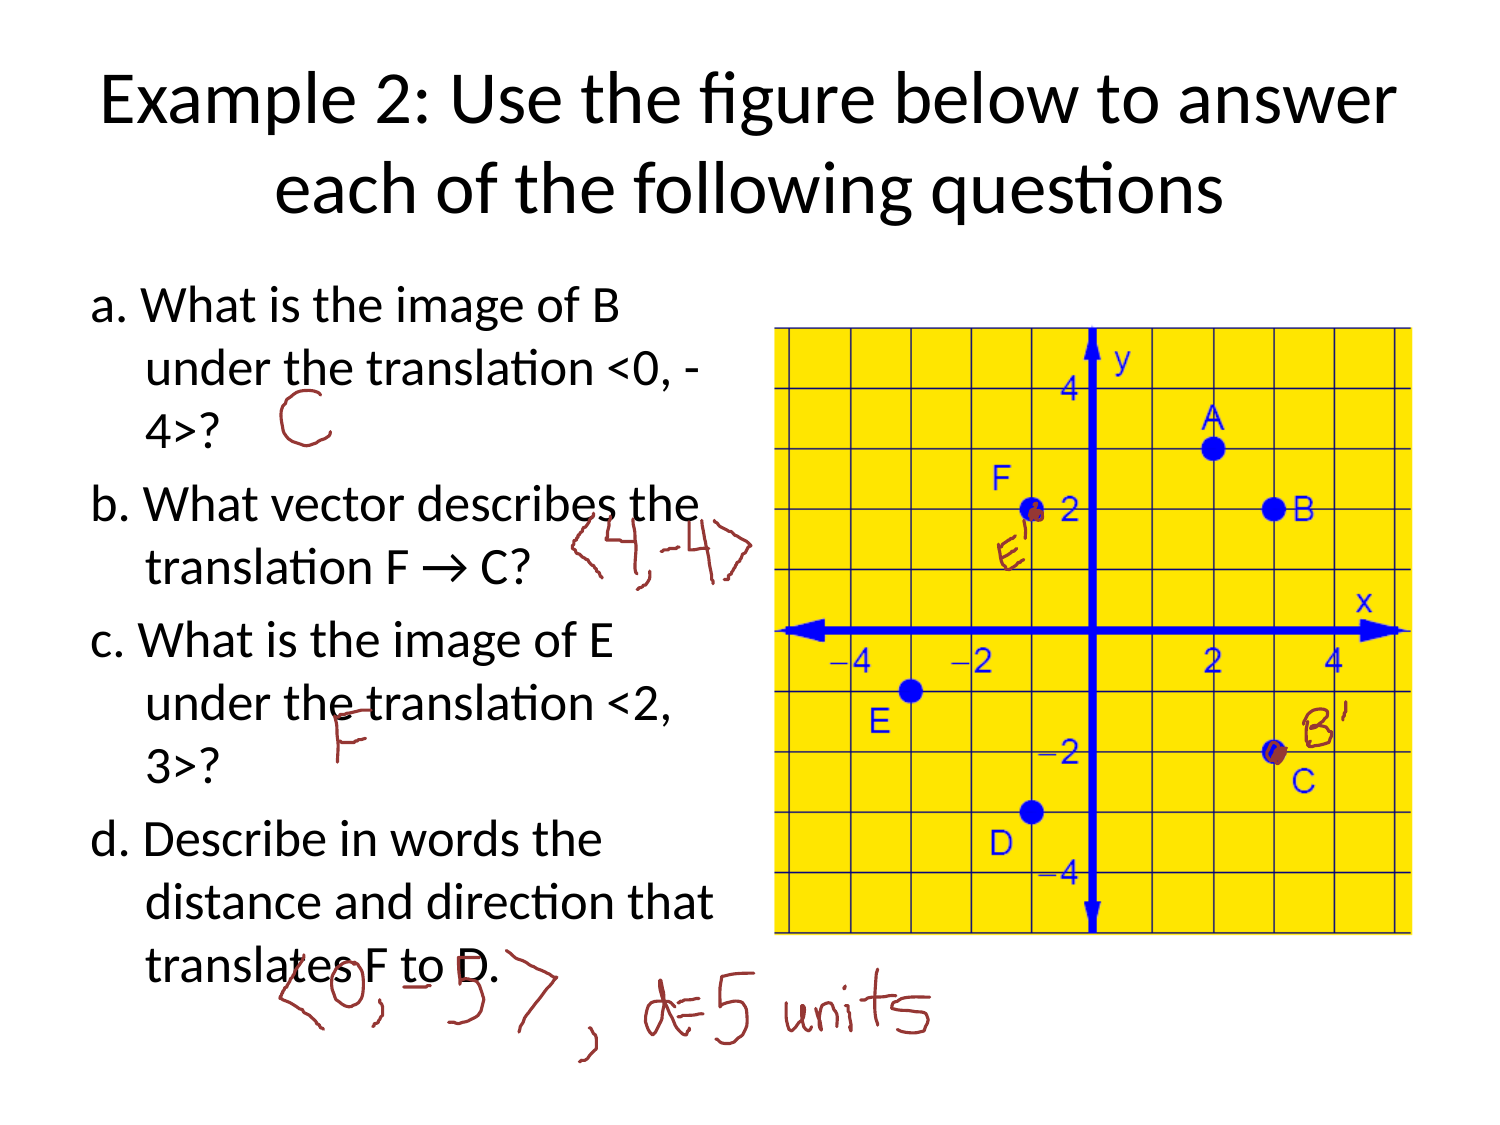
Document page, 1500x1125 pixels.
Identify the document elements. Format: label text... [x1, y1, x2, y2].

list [762, 322, 1426, 945]
list a. What is the image of B under the translation <0, -4>? b. What vector describes the translation F → C? c. What is the image of E under the translation <2, 3>? d. Describe in words the distance and direction that translates F to D. [75, 262, 738, 1005]
title Example 2: Use the figure below to answer each of the following questions [75, 45, 1425, 233]
